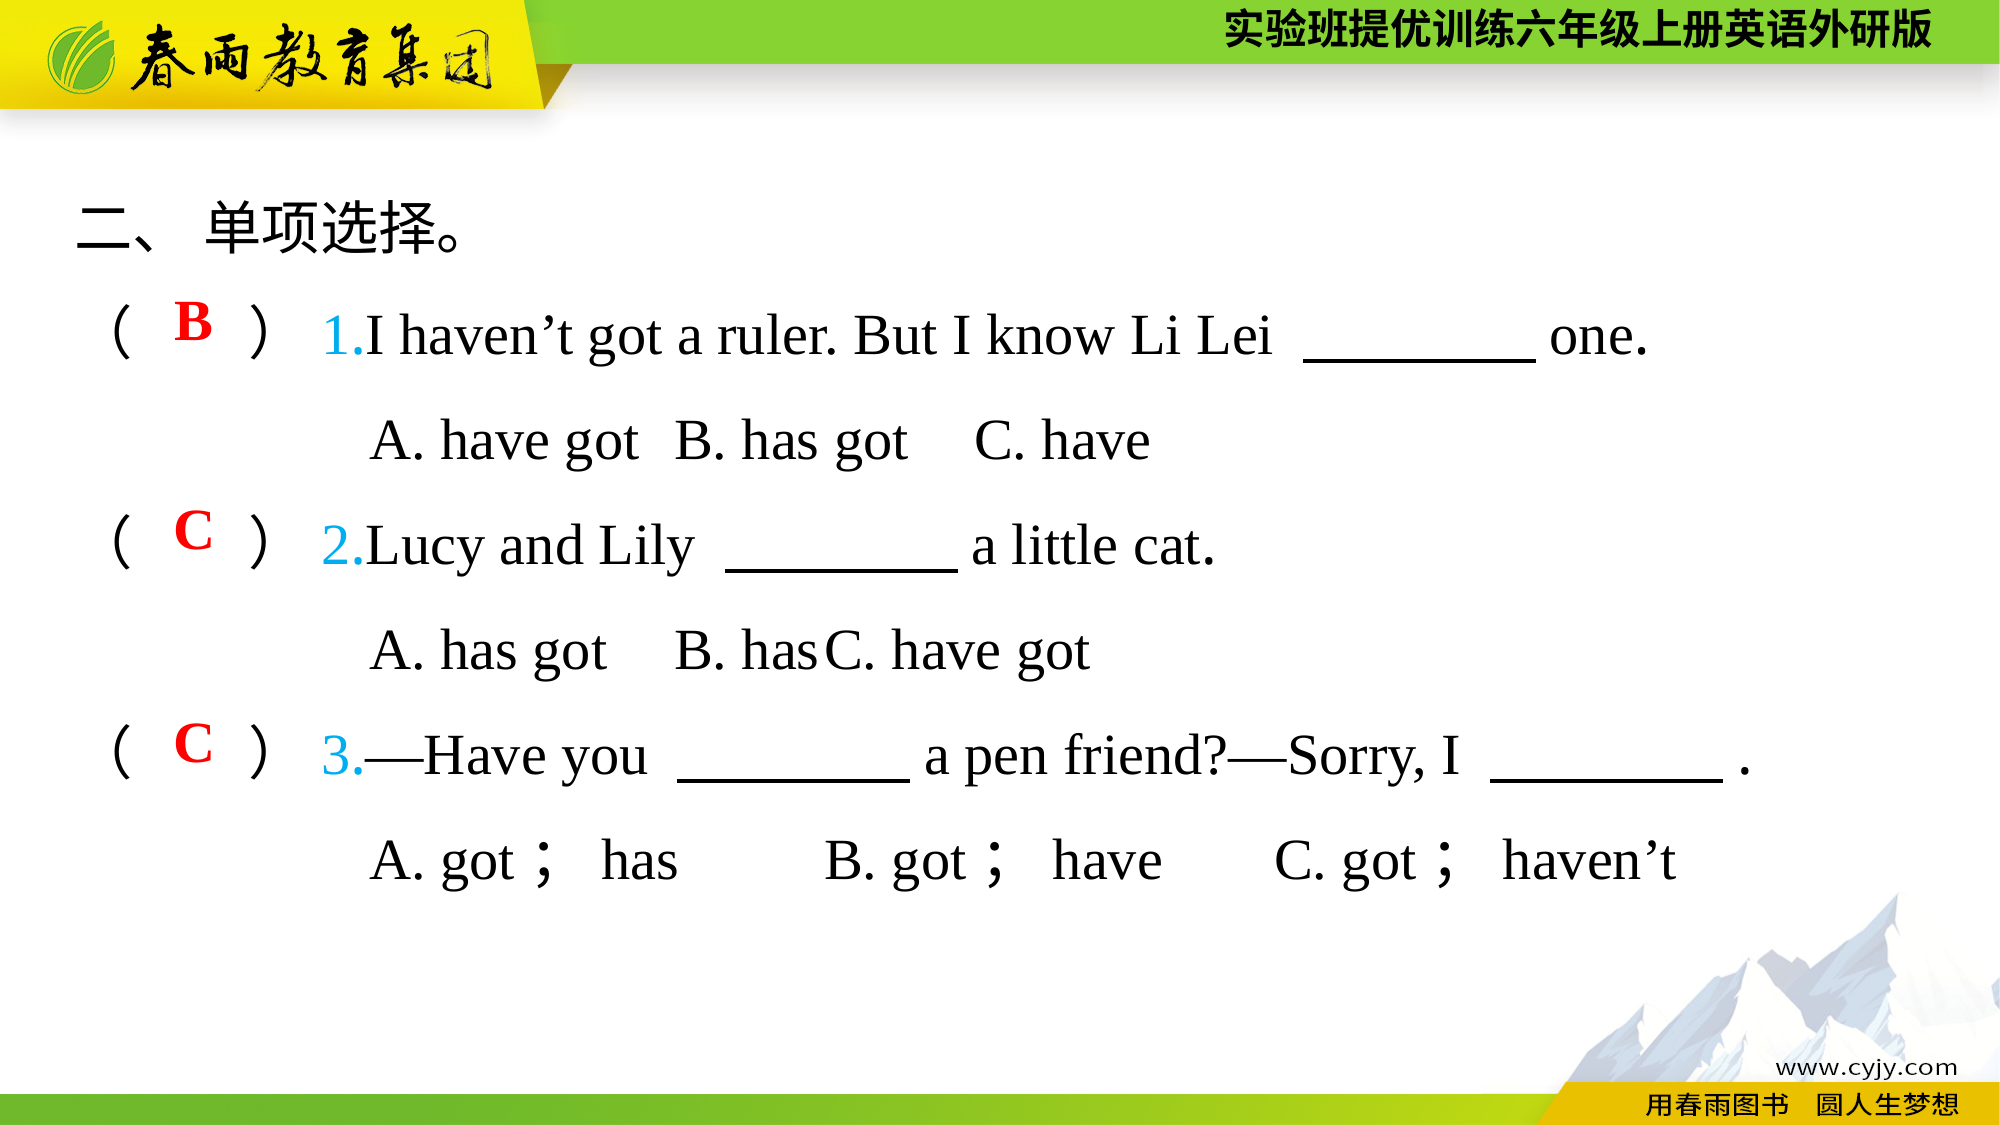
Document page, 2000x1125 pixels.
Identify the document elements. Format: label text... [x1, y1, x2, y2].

picture [0, 0, 2000, 1125]
list 二、 单项选择。 （ ）1.I haven’t got a ruler. But I know Li Lei one. A. have got B. has got C. have （ ）2.Lucy and Lily a little cat. A. has got B. has C. have got （ ）3.—Have you a pen friend?—Sorry, I . A. got；has B. got；have C. got；haven’t [59, 149, 1944, 893]
text_box B [159, 274, 229, 360]
text_box C [158, 483, 231, 569]
text_box C [158, 696, 231, 782]
